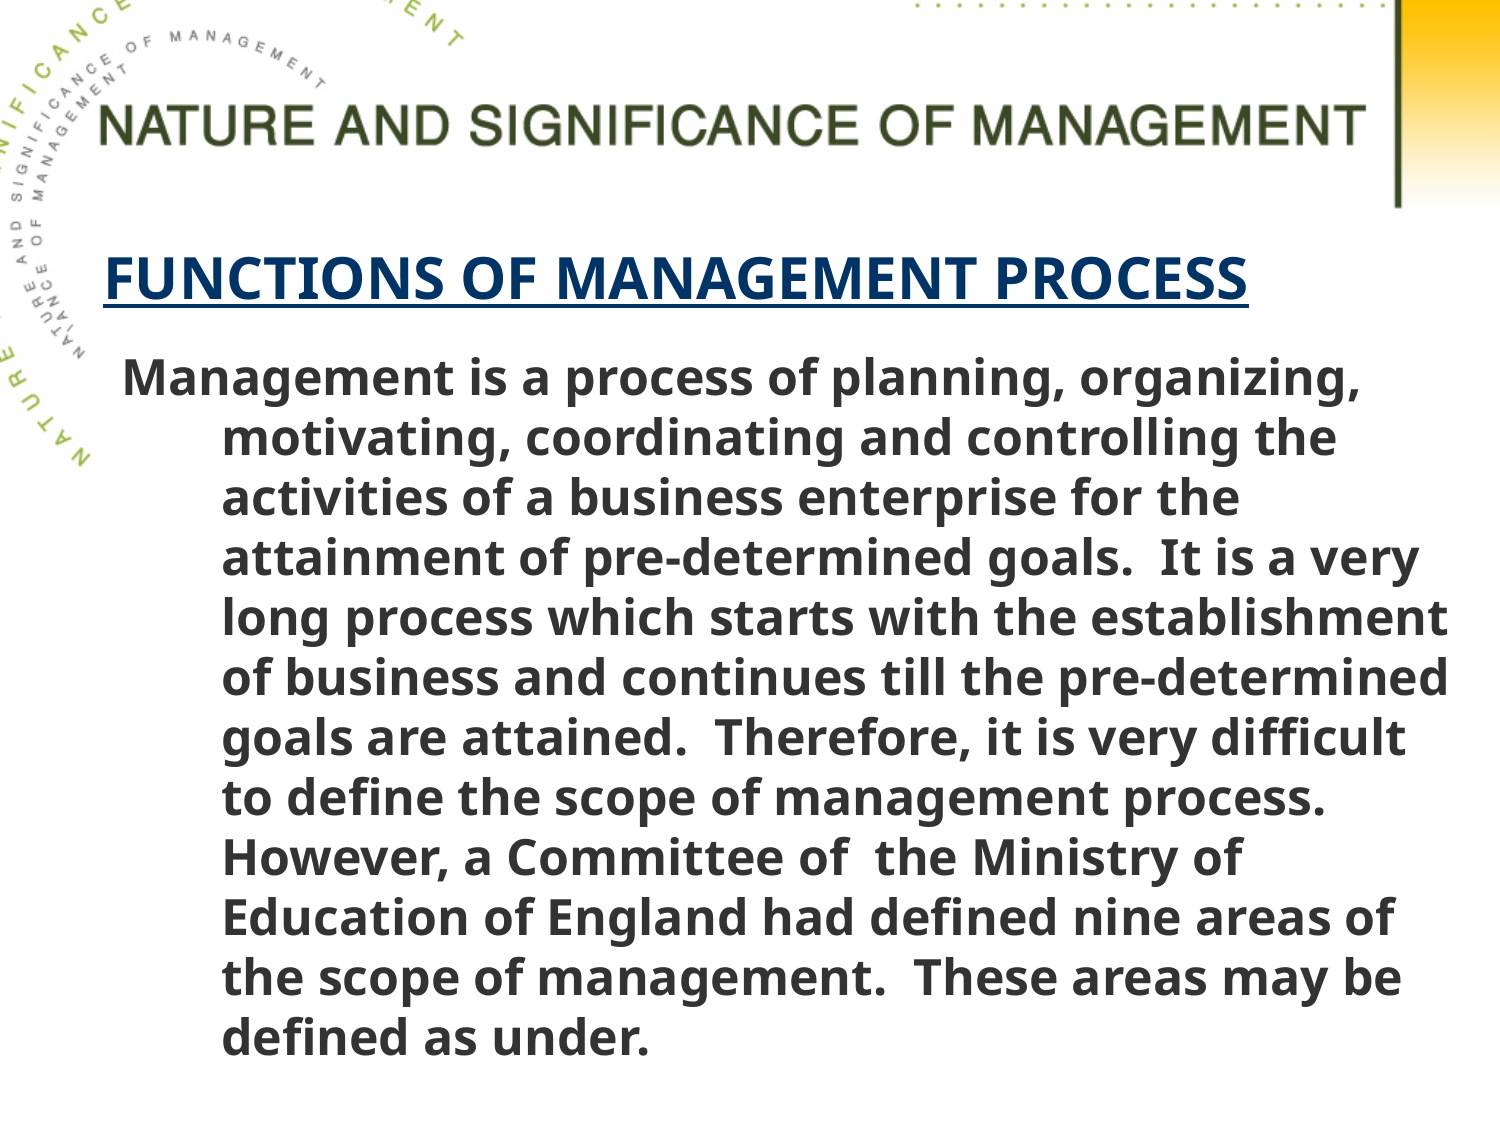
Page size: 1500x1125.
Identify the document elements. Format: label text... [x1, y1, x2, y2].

text_box Management is a process of planning, organizing, motivating, coordinating and controlling the activities of a business enterprise for the attainment of pre-determined goals. It is a very long process which starts with the establishment of business and continues till the pre-determined goals are attained. Therefore, it is very difficult to define the scope of management process. However, a Committee of the Ministry of Education of England had defined nine areas of the scope of management. These areas may be defined as under. [106, 338, 1483, 1071]
picture [0, 0, 1500, 1125]
text_box FUNCTIONS OF MANAGEMENT PROCESS [88, 233, 1329, 338]
